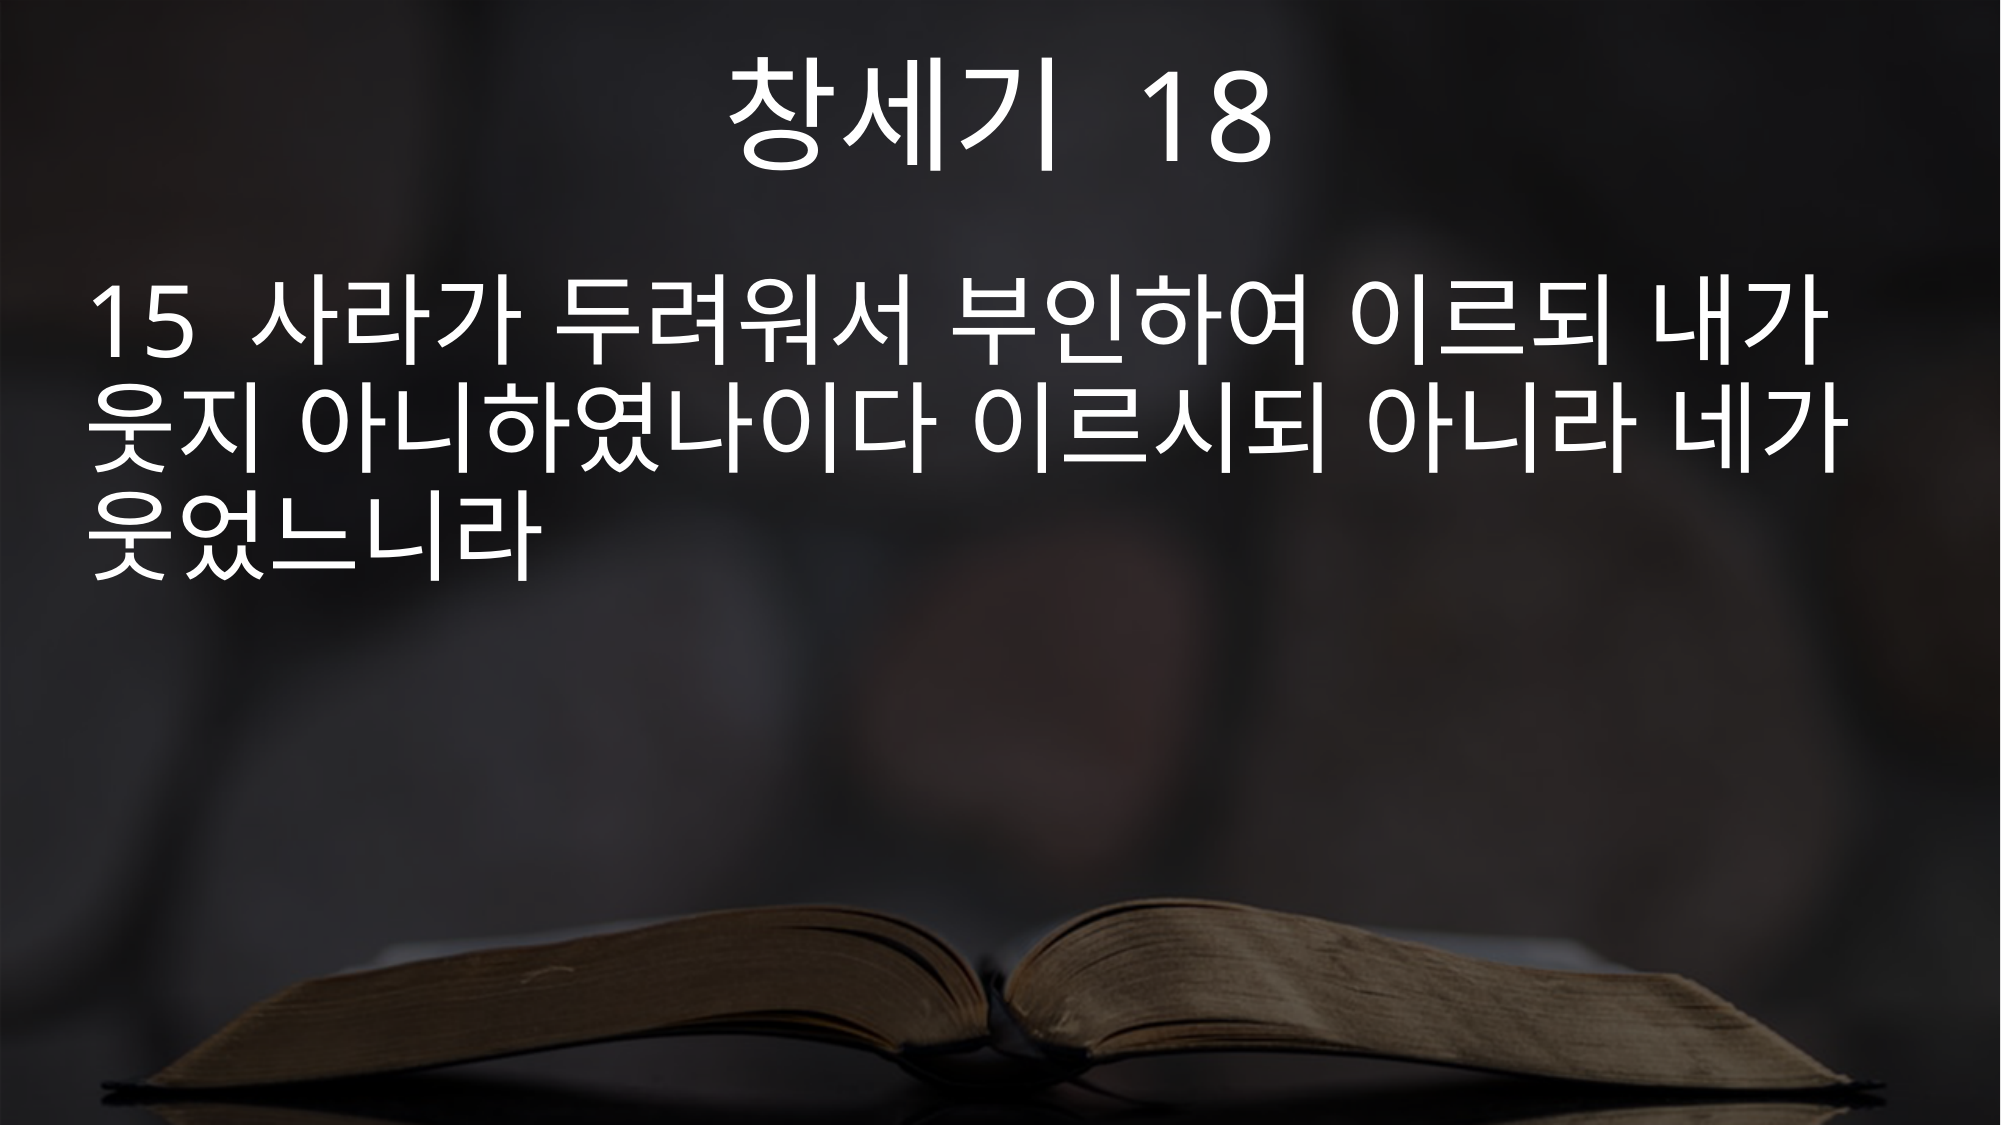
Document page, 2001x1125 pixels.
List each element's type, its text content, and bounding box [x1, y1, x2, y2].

list 15 사라가 두려워서 부인하여 이르되 내가 웃지 아니하였나이다 이르시되 아니라 네가 웃었느니라 [69, 263, 1953, 423]
footer 창세기 18 [0, 32, 2000, 192]
picture [0, 0, 2001, 1125]
